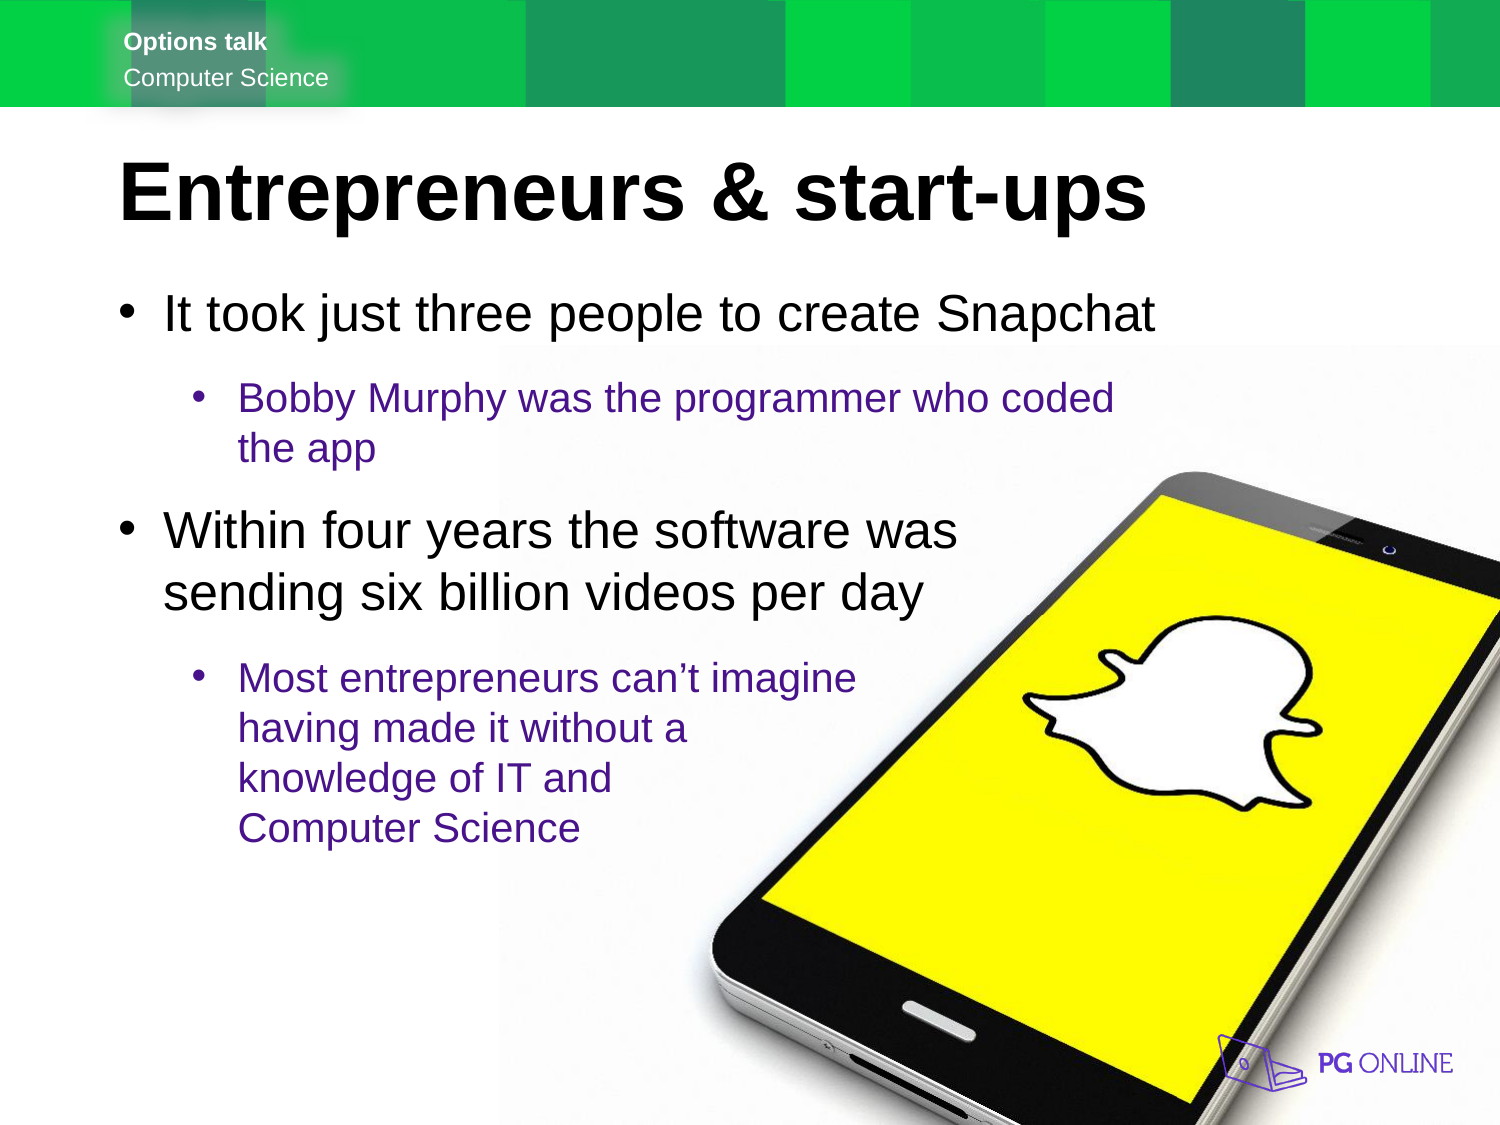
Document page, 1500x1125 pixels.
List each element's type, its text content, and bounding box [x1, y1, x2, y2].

list It took just three people to create Snapchat Bobby Murphy was the programmer who coded the app Within four years the software was sending six billion videos per day Most entrepreneurs can’t imagine having made it without a knowledge of IT and Computer Science [118, 279, 1398, 847]
list Entrepreneurs & start-ups [118, 148, 1401, 259]
picture [499, 345, 1500, 1125]
picture [0, 0, 1500, 107]
